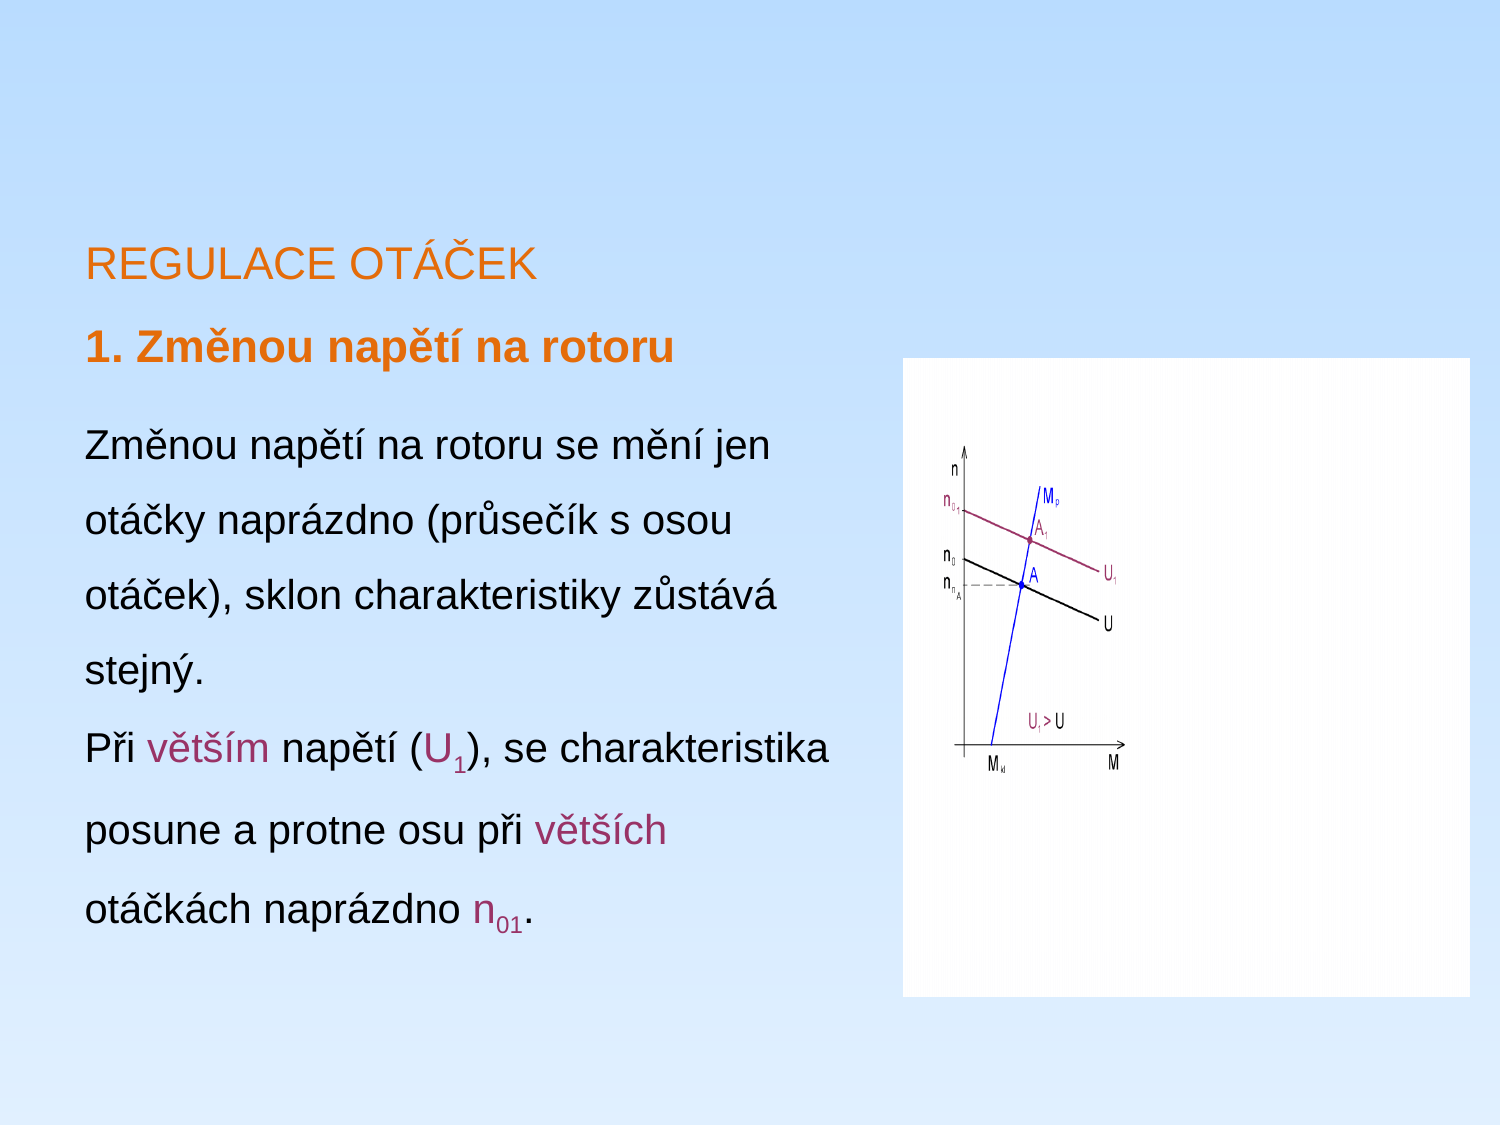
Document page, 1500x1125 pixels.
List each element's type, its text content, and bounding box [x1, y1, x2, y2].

text_box REGULACE OTÁČEK 1. Změnou napětí na rotoru [70, 199, 1400, 379]
text_box Změnou napětí na rotoru se mění jen otáčky naprázdno (průsečík s osou otáček), sklon charakteristiky zůstává stejný. Při větším napětí (U1), se charakteristika posune a protne osu při větších otáčkách naprázdno n01. [69, 385, 845, 946]
picture [903, 358, 1470, 997]
